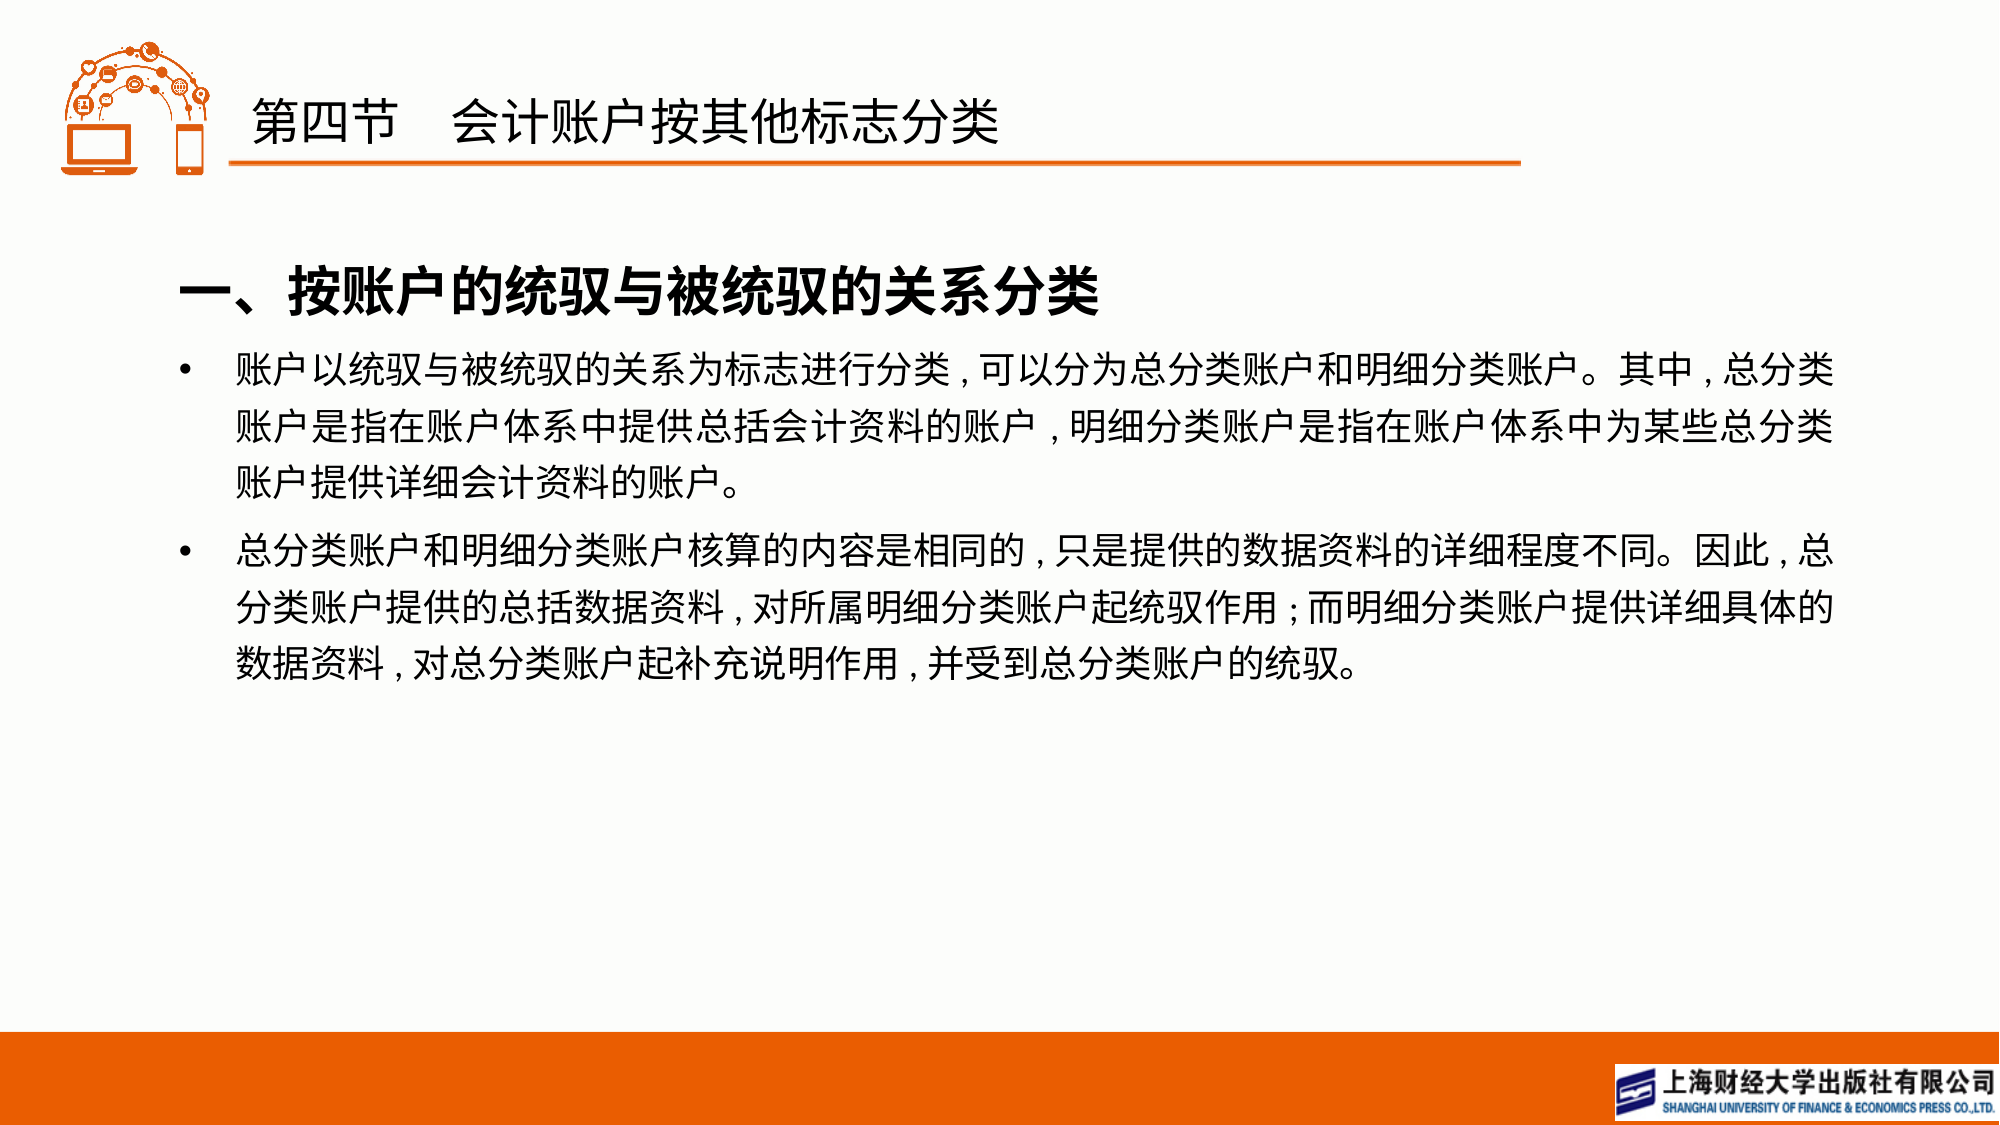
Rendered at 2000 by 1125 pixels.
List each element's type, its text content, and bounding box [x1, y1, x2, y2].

title 第四节 会计账户按其他标志分类 [235, 82, 1605, 189]
list 一、按账户的统驭与被统驭的关系分类 账户以统驭与被统驭的关系为标志进行分类,可以分为总分类账户和明细分类账户。其中,总分类账户是指在账户体系中提供总括会计资料的账户,明细分类账户是指在账户体系中为某些总分类账户提供详细会计资料的账户。 总分类账户和明细分类账户核算的内容是相同的,只是提供的数据资料的详细程度不同。因此,总分类账户提供的总括数据资料,对所属明细分类账户起统驭作用;而明细分类账户提供详细具体的数据资料,对总分类账户起补充说明作用,并受到总分类账户的统驭。 [163, 227, 1850, 1049]
picture [0, 0, 2000, 1125]
